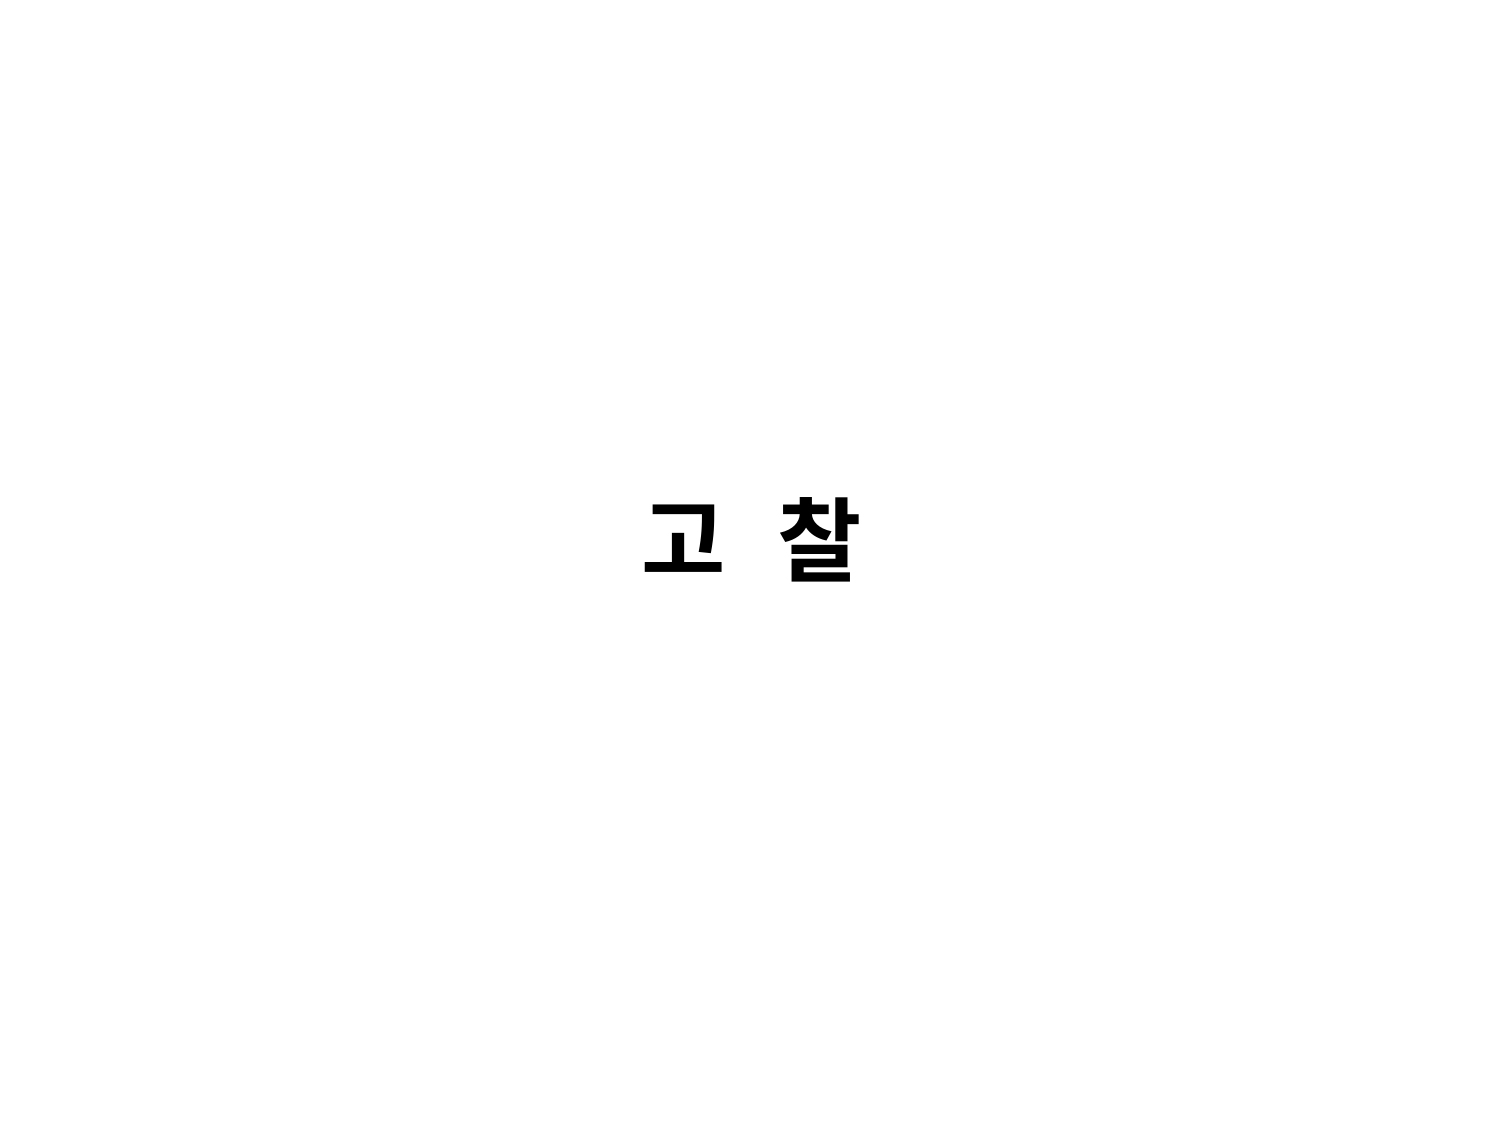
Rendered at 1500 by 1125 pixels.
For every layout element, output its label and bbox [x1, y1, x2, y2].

list [75, 262, 1425, 1005]
